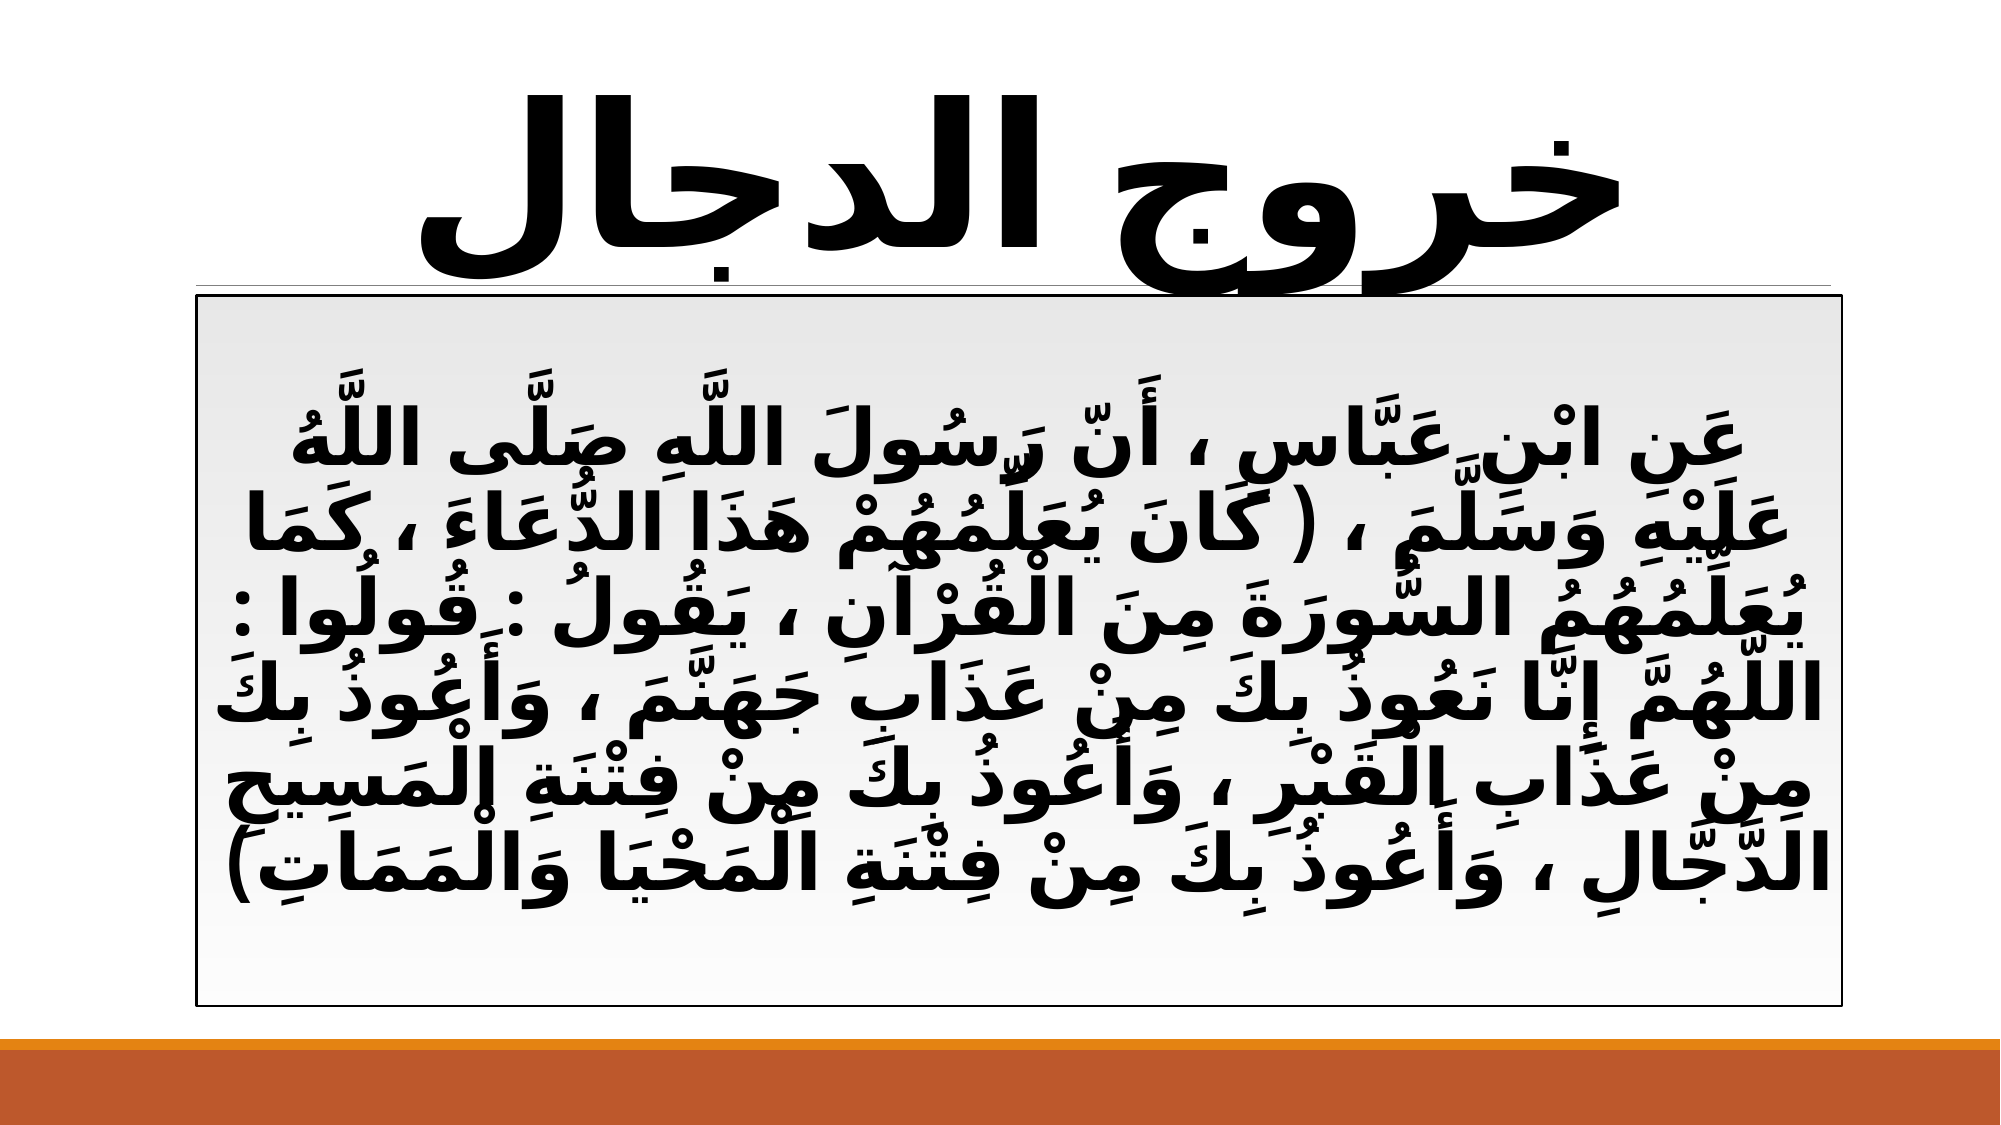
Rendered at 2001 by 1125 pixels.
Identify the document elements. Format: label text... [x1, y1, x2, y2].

title خروج الدجال [232, 44, 1813, 294]
list عَنِ ابْنِ عَبَّاسٍ ، أَنّ رَسُولَ اللَّهِ صَلَّى اللَّهُ عَلَيْهِ وَسَلَّمَ ، ( كَانَ يُعَلِّمُهُمْ هَذَا الدُّعَاءَ ، كَمَا يُعَلِّمُهُمُ السُّورَةَ مِنَ الْقُرْآنِ ، يَقُولُ : قُولُوا : اللَّهُمَّ إِنَّا نَعُوذُ بِكَ مِنْ عَذَابِ جَهَنَّمَ ، وَأَعُوذُ بِكَ مِنْ عَذَابِ الْقَبْرِ ، وَأَعُوذُ بِكَ مِنْ فِتْنَةِ الْمَسِيحِ الدَّجَّالِ ، وَأَعُوذُ بِكَ مِنْ فِتْنَةِ الْمَحْيَا وَالْمَمَاتِ) [195, 294, 1843, 1007]
